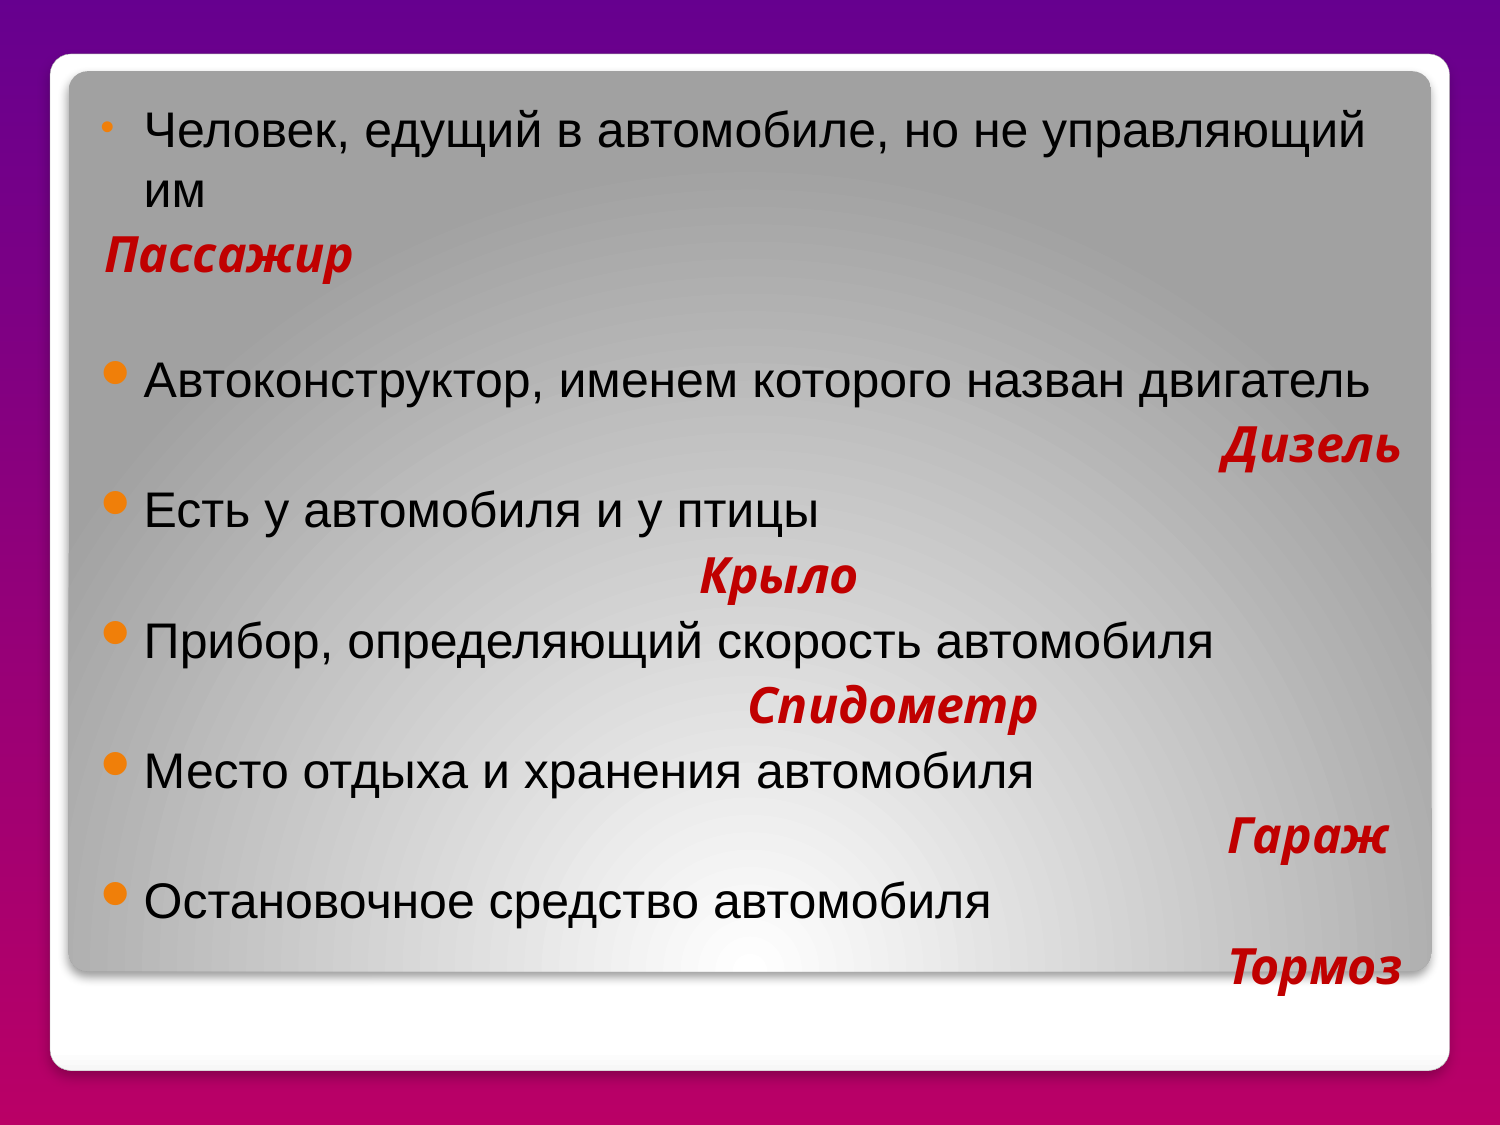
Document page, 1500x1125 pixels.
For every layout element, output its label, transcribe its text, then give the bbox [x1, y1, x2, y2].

list Человек, едущий в автомобиле, но не управляющий им Пассажир Автоконструктор, именем которого назван двигатель Дизель Есть у автомобиля и у птицы Крыло Прибор, определяющий скорость автомобиля Спидометр Место отдыха и хранения автомобиля Гараж Остановочное средство автомобиля Тормоз [70, 81, 1419, 962]
